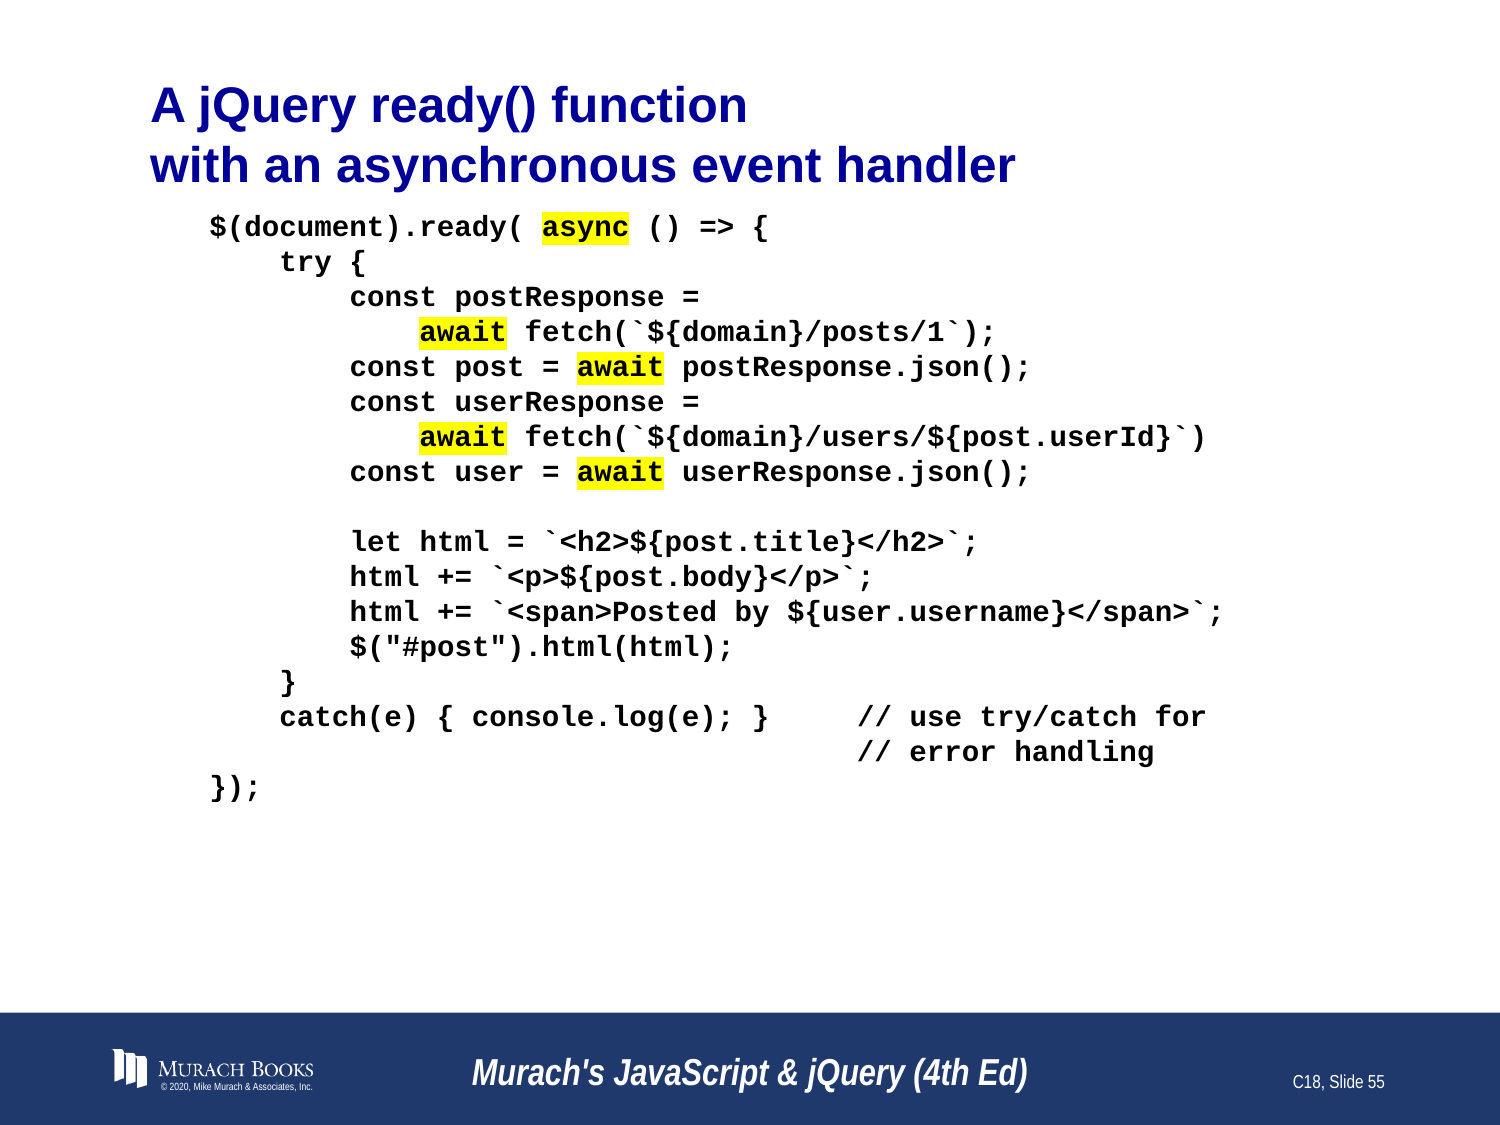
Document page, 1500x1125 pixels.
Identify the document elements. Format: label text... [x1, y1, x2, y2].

slide_number C18, Slide 55 [1087, 1025, 1400, 1100]
list $(document).ready( async () => { try { const postResponse = await fetch(`${domain}/posts/1`); const post = await postResponse.json(); const userResponse = await fetch(`${domain}/users/${post.userId}`) const user = await userResponse.json(); let html = `<h2>${post.title}</h2>`; html += `<p>${post.body}</p>`; html += `<span>Posted by ${user.username}</span>`; $("#post").html(html); } catch(e) { console.log(e); } // use try/catch for // error handling }); [137, 200, 1350, 1000]
slide_number Murach's JavaScript & jQuery (4th Ed) [463, 1025, 1050, 1100]
title A jQuery ready() function with an asynchronous event handler [150, 72, 1350, 194]
footer © 2020, Mike Murach & Associates, Inc. [12, 1025, 463, 1100]
